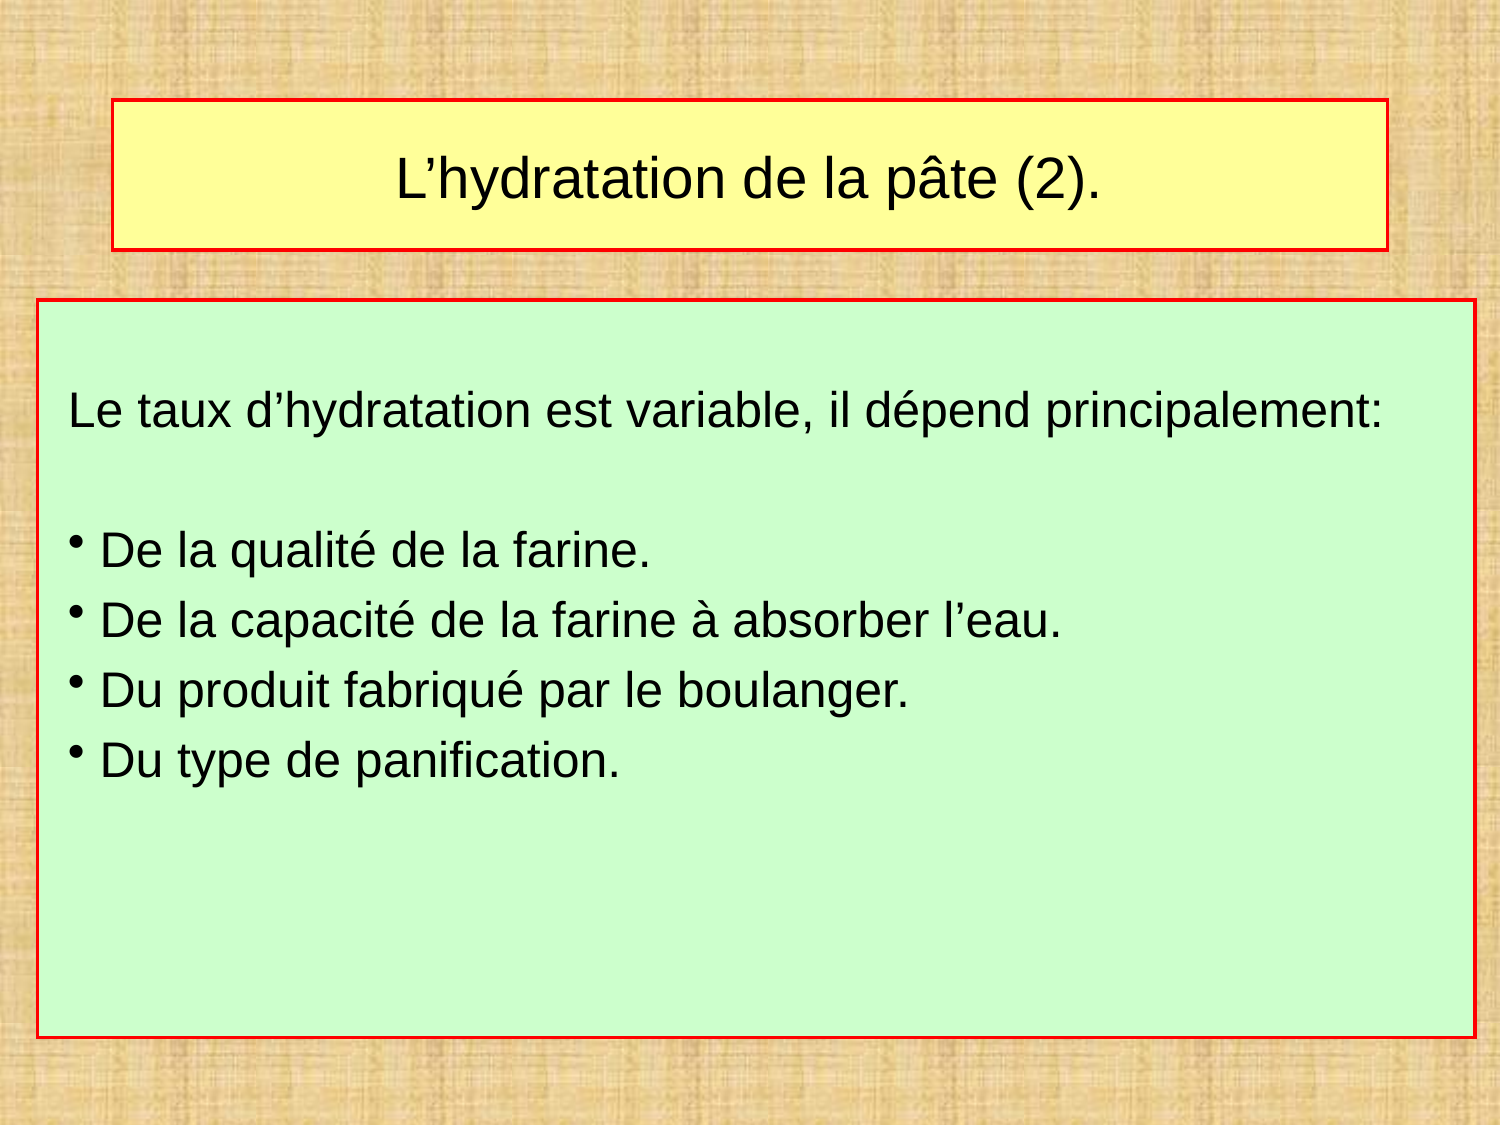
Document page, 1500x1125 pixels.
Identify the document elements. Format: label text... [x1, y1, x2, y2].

picture [0, 0, 1500, 1125]
list Le taux d’hydratation est variable, il dépend principalement: De la qualité de la farine. De la capacité de la farine à absorber l’eau. Du produit fabriqué par le boulanger. Du type de panification. [37, 299, 1475, 1038]
title L’hydratation de la pâte (2). [112, 99, 1388, 250]
